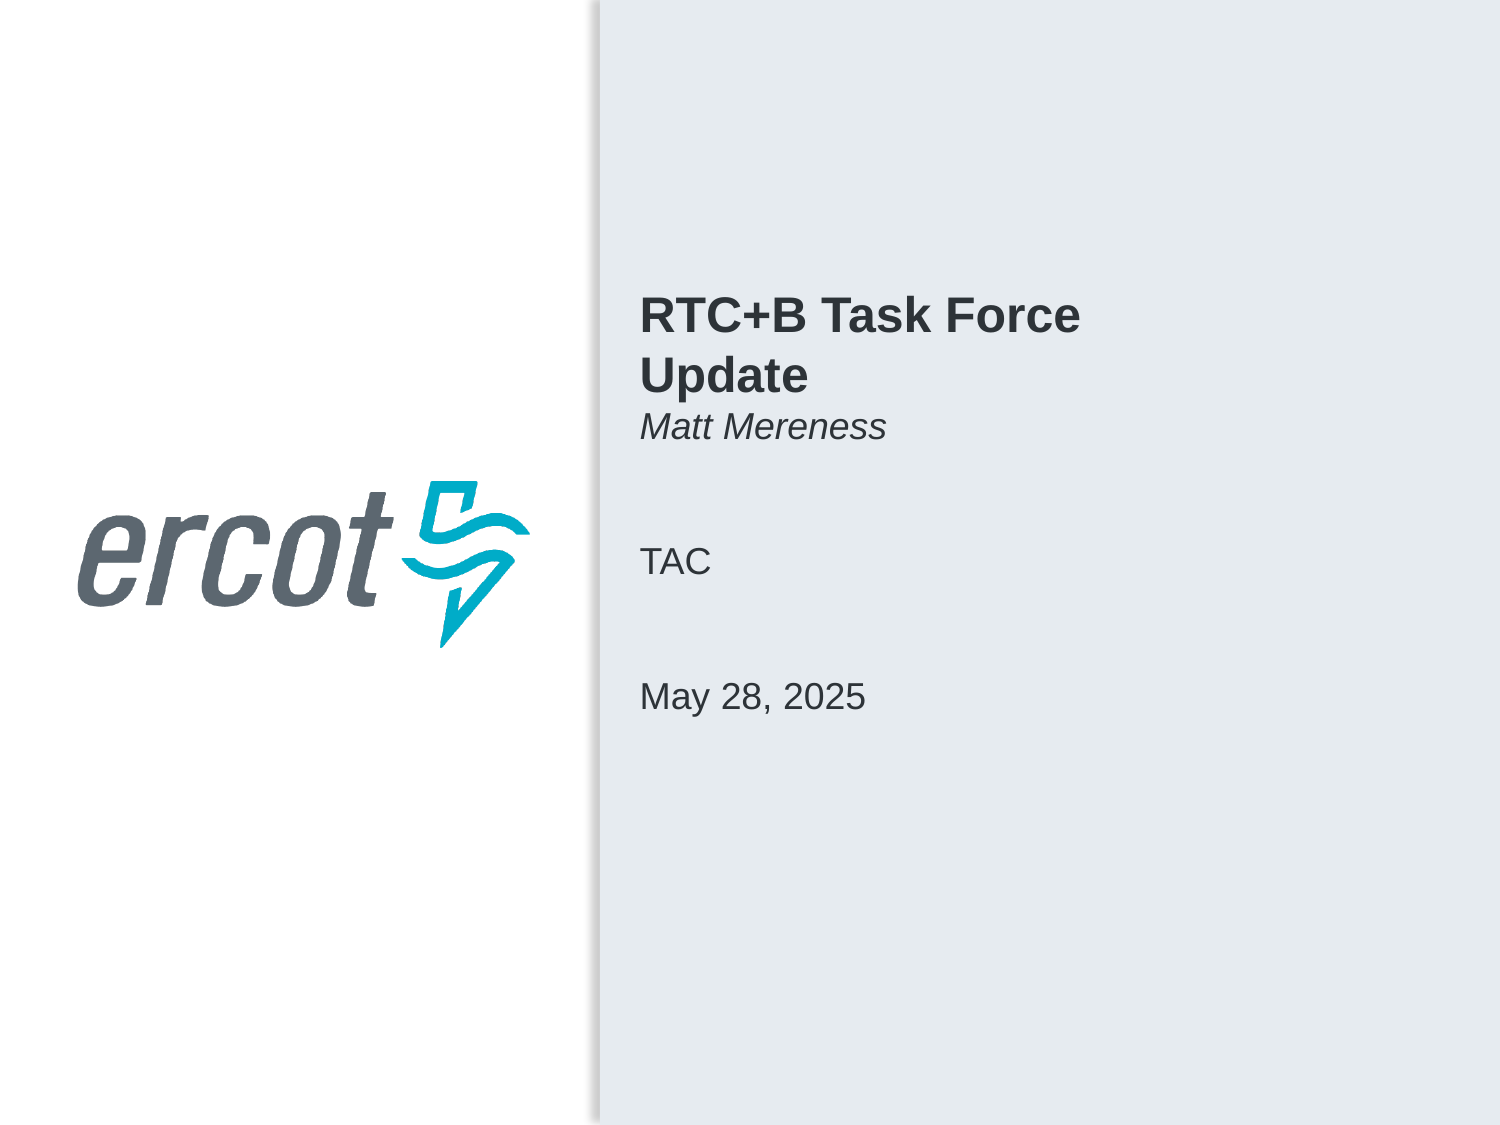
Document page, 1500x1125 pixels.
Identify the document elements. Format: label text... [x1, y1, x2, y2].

text_box RTC+B Task Force Update Matt Mereness TAC May 28, 2025 [624, 274, 1438, 770]
picture [68, 471, 538, 654]
